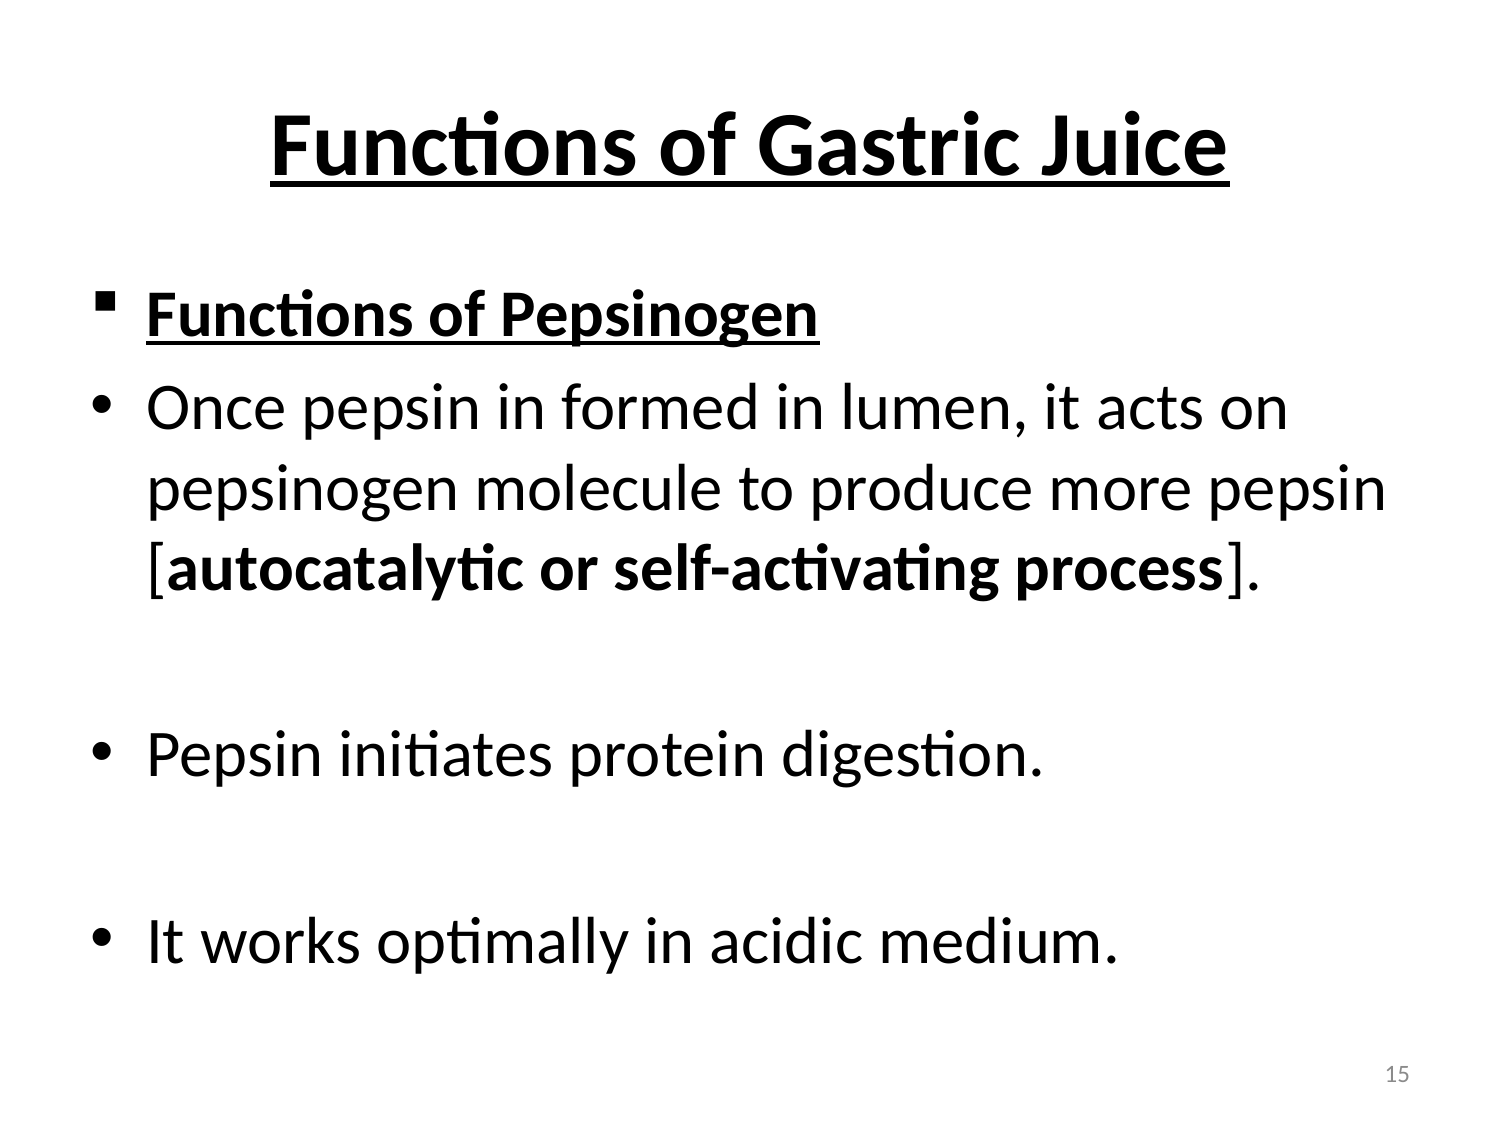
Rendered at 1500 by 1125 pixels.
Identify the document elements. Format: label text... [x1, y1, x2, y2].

list Functions of Pepsinogen Once pepsin in formed in lumen, it acts on pepsinogen molecule to produce more pepsin [autocatalytic or self-activating process]. Pepsin initiates protein digestion. It works optimally in acidic medium. [75, 262, 1425, 1005]
title Functions of Gastric Juice [75, 45, 1425, 233]
slide_number 15 [1074, 1042, 1425, 1103]
